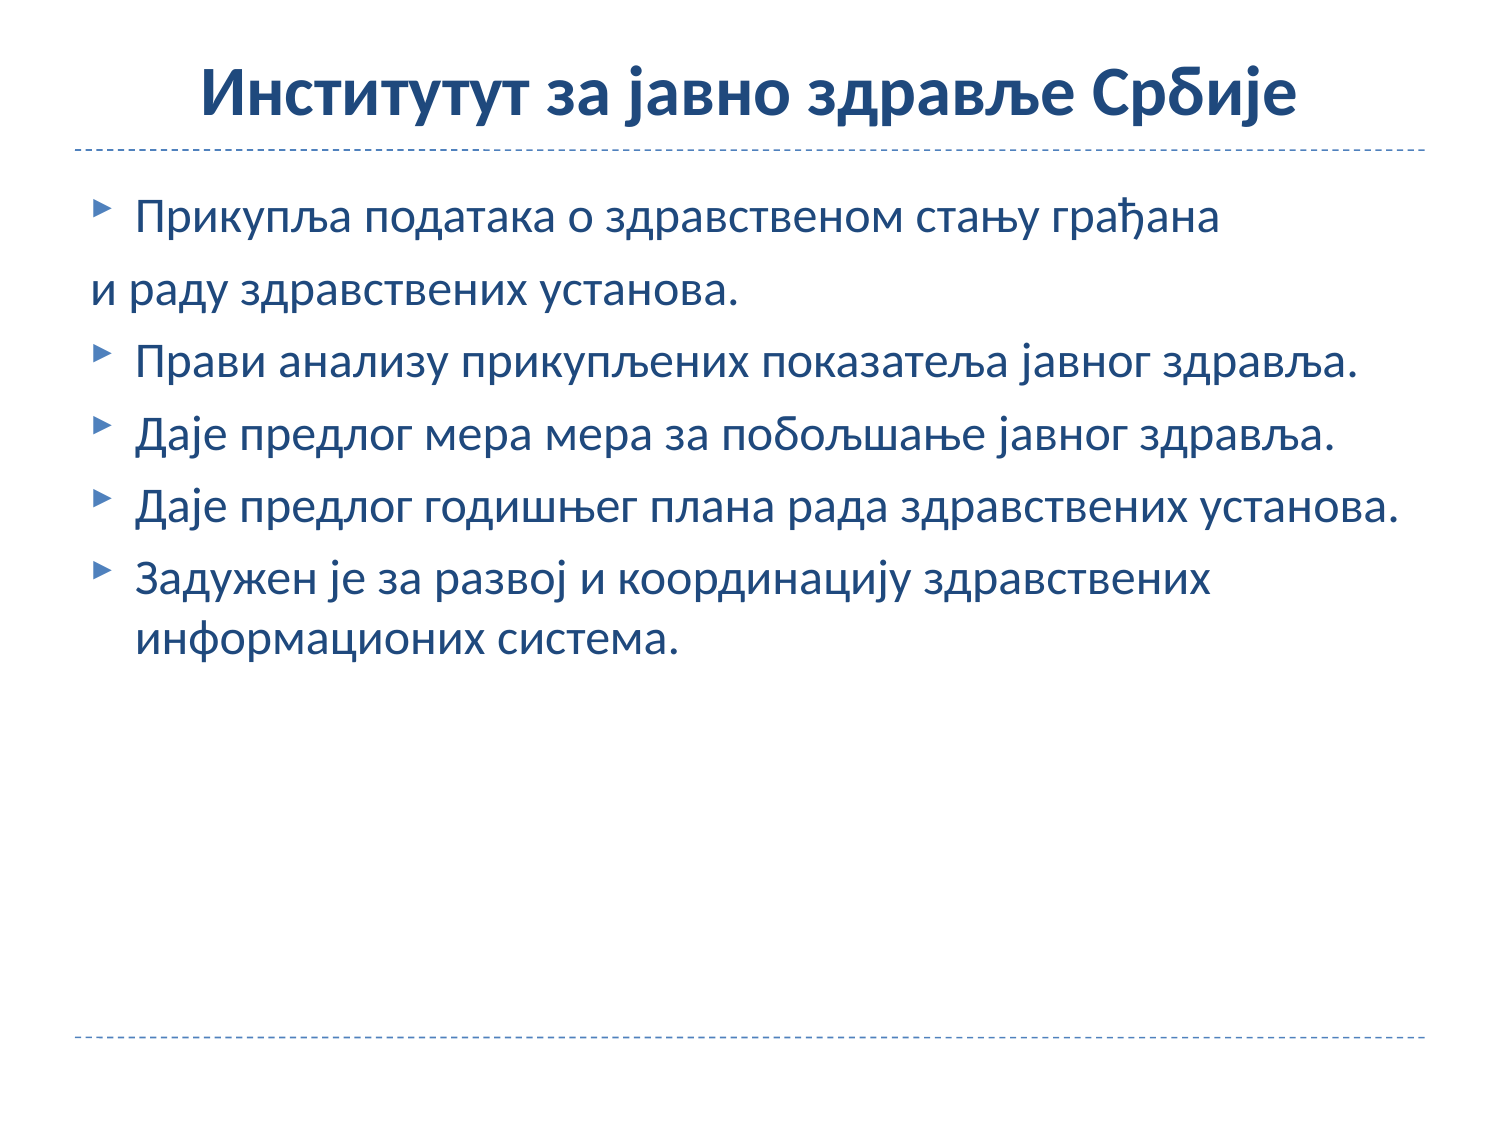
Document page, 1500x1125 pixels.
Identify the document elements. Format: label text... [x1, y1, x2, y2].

title Институтут за јавно здравље Србије [74, 12, 1426, 138]
list Прикупља података о здравственом стању грађана и раду здравствених установа. Прави анализу прикупљених показатеља јавног здравља. Даје предлог мера мера за побољшање јавног здравља. Даје предлог годишњег плана рада здравствених установа. Задужен је за развој и координацију здравствених информационих система. [74, 174, 1426, 1038]
